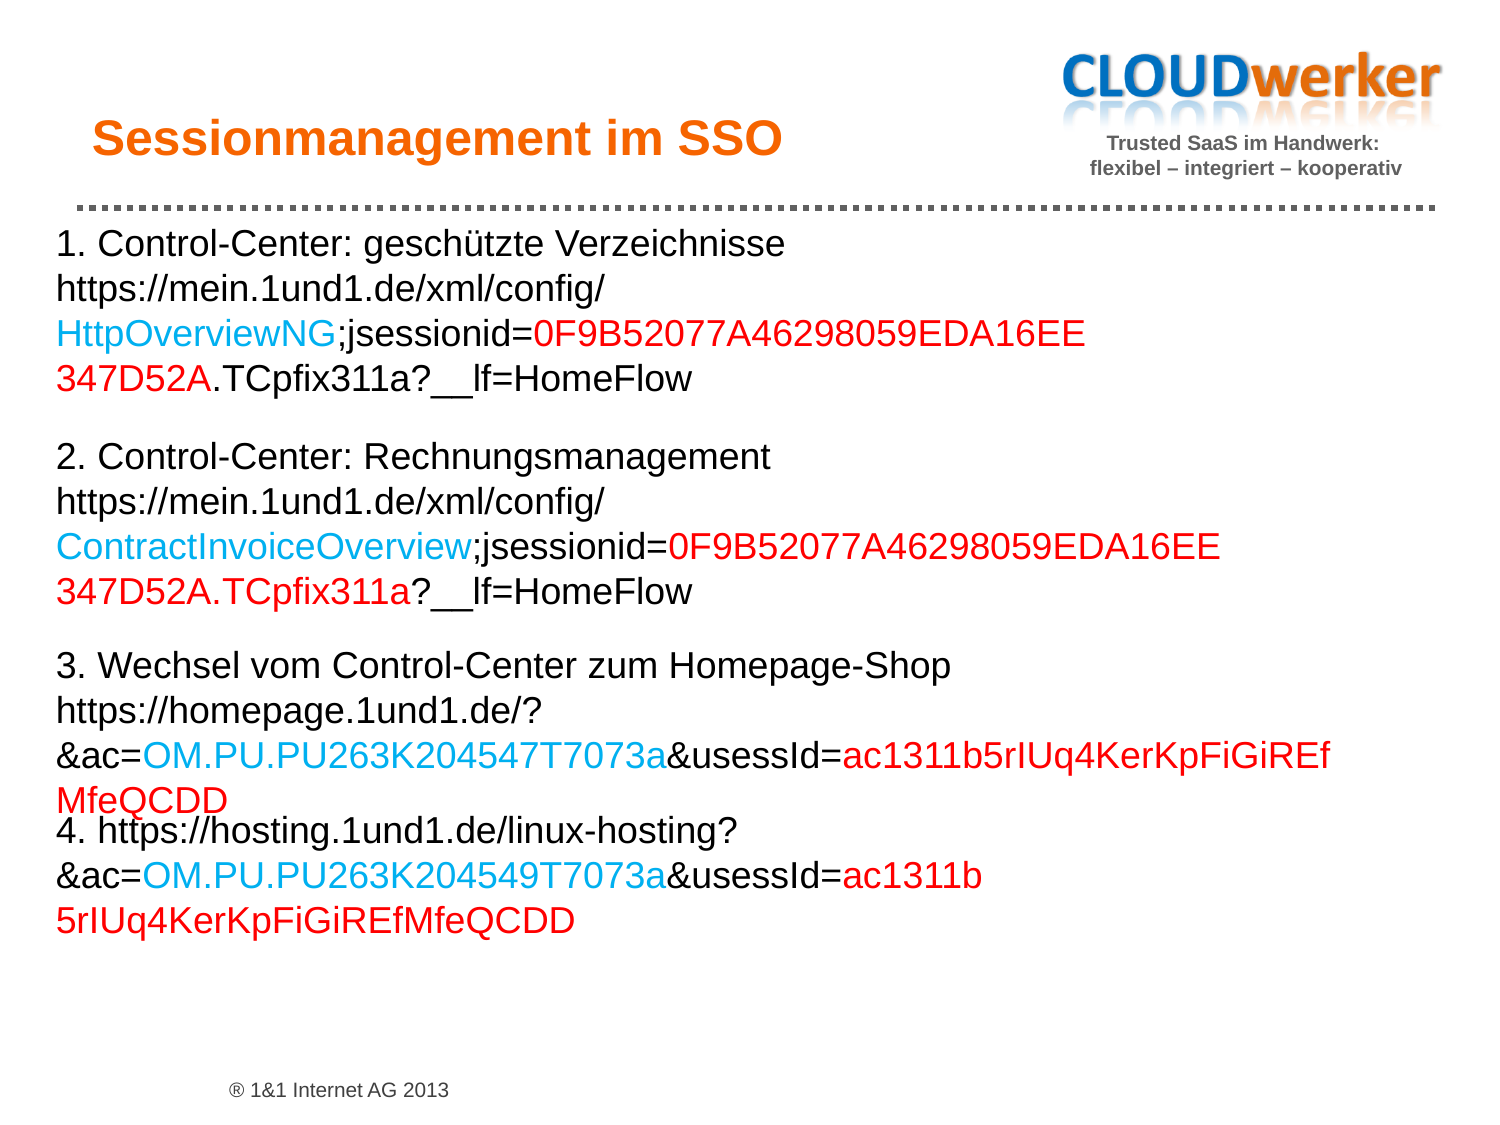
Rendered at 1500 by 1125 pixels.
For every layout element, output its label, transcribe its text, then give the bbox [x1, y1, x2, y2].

text_box 1. Control-Center: geschützte Verzeichnisse https://mein.1und1.de/xml/config/HttpOverviewNG;jsessionid=0F9B52077A46298059EDA16EE347D52A.TCpfix311a?__lf=HomeFlow [41, 211, 1117, 407]
footer ® 1&1 Internet AG 2013 [214, 1068, 690, 1121]
picture [1436, 47, 1447, 147]
text_box 3. Wechsel vom Control-Center zum Homepage-Shop https://homepage.1und1.de/?&ac=OM.PU.PU263K204547T7073a&usessId=ac1311b5rIUq4KerKpFiGiREfMfeQCDD [41, 633, 1353, 828]
title Sessionmanagement im SSO [76, 18, 1436, 173]
text_box 2. Control-Center: Rechnungsmanagement https://mein.1und1.de/xml/config/ContractInvoiceOverview;jsessionid=0F9B52077A46298059EDA16EE347D52A.TCpfix311a?__lf=HomeFlow [41, 424, 1247, 620]
text_box 4. https://hosting.1und1.de/linux-hosting?&ac=OM.PU.PU263K204549T7073a&usessId=ac1311b5rIUq4KerKpFiGiREfMfeQCDD [41, 798, 1010, 949]
